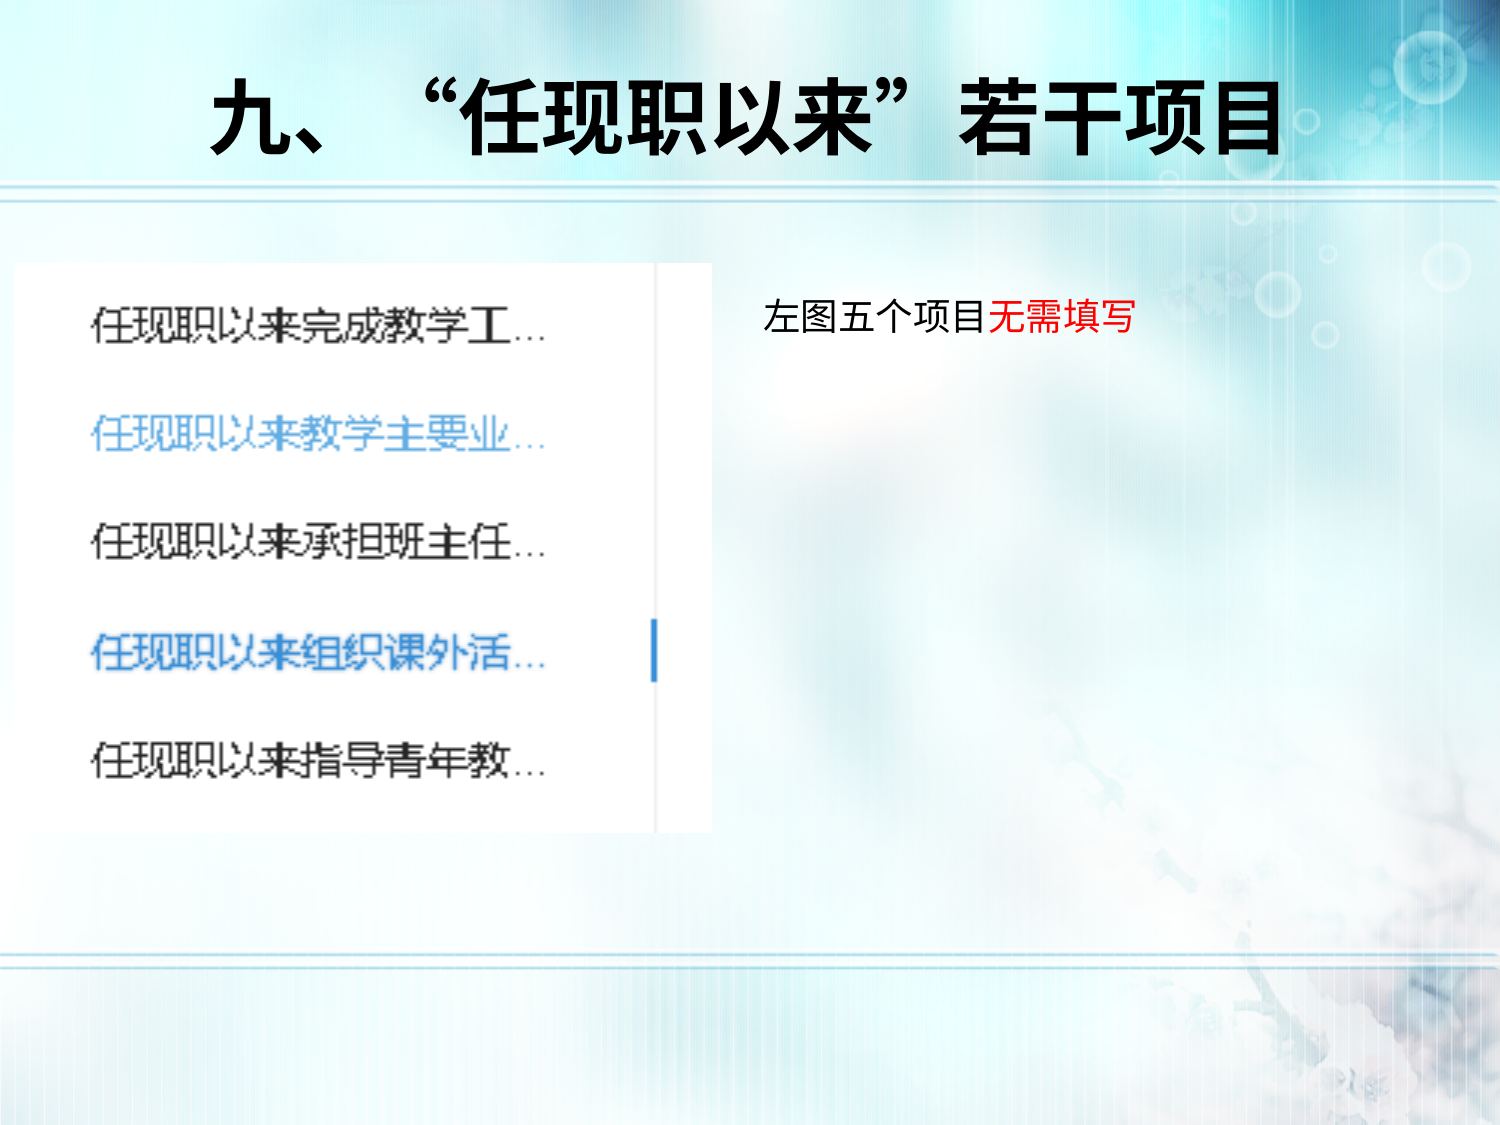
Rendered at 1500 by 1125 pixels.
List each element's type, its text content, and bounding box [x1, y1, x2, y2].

picture [0, 0, 1500, 1125]
text_box 左图五个项目无需填写 [748, 285, 1420, 346]
title 九、“任现职以来”若干项目 [74, 45, 1426, 185]
